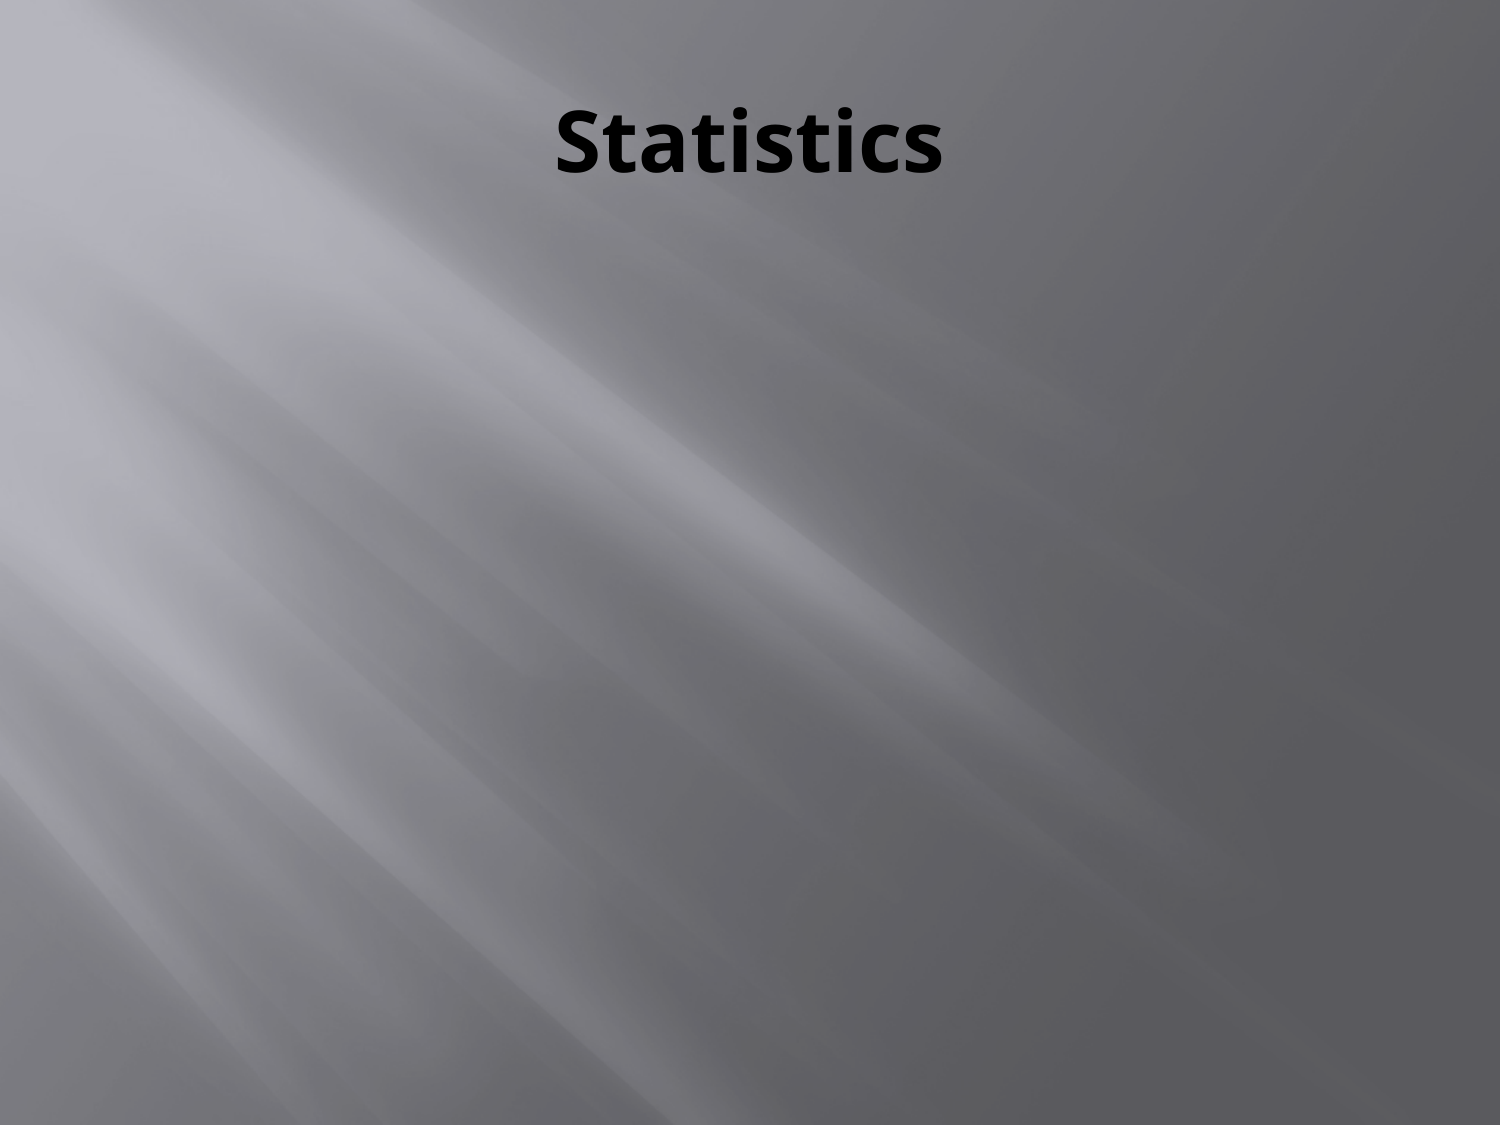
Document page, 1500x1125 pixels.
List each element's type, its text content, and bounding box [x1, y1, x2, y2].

title Statistics [75, 45, 1425, 233]
